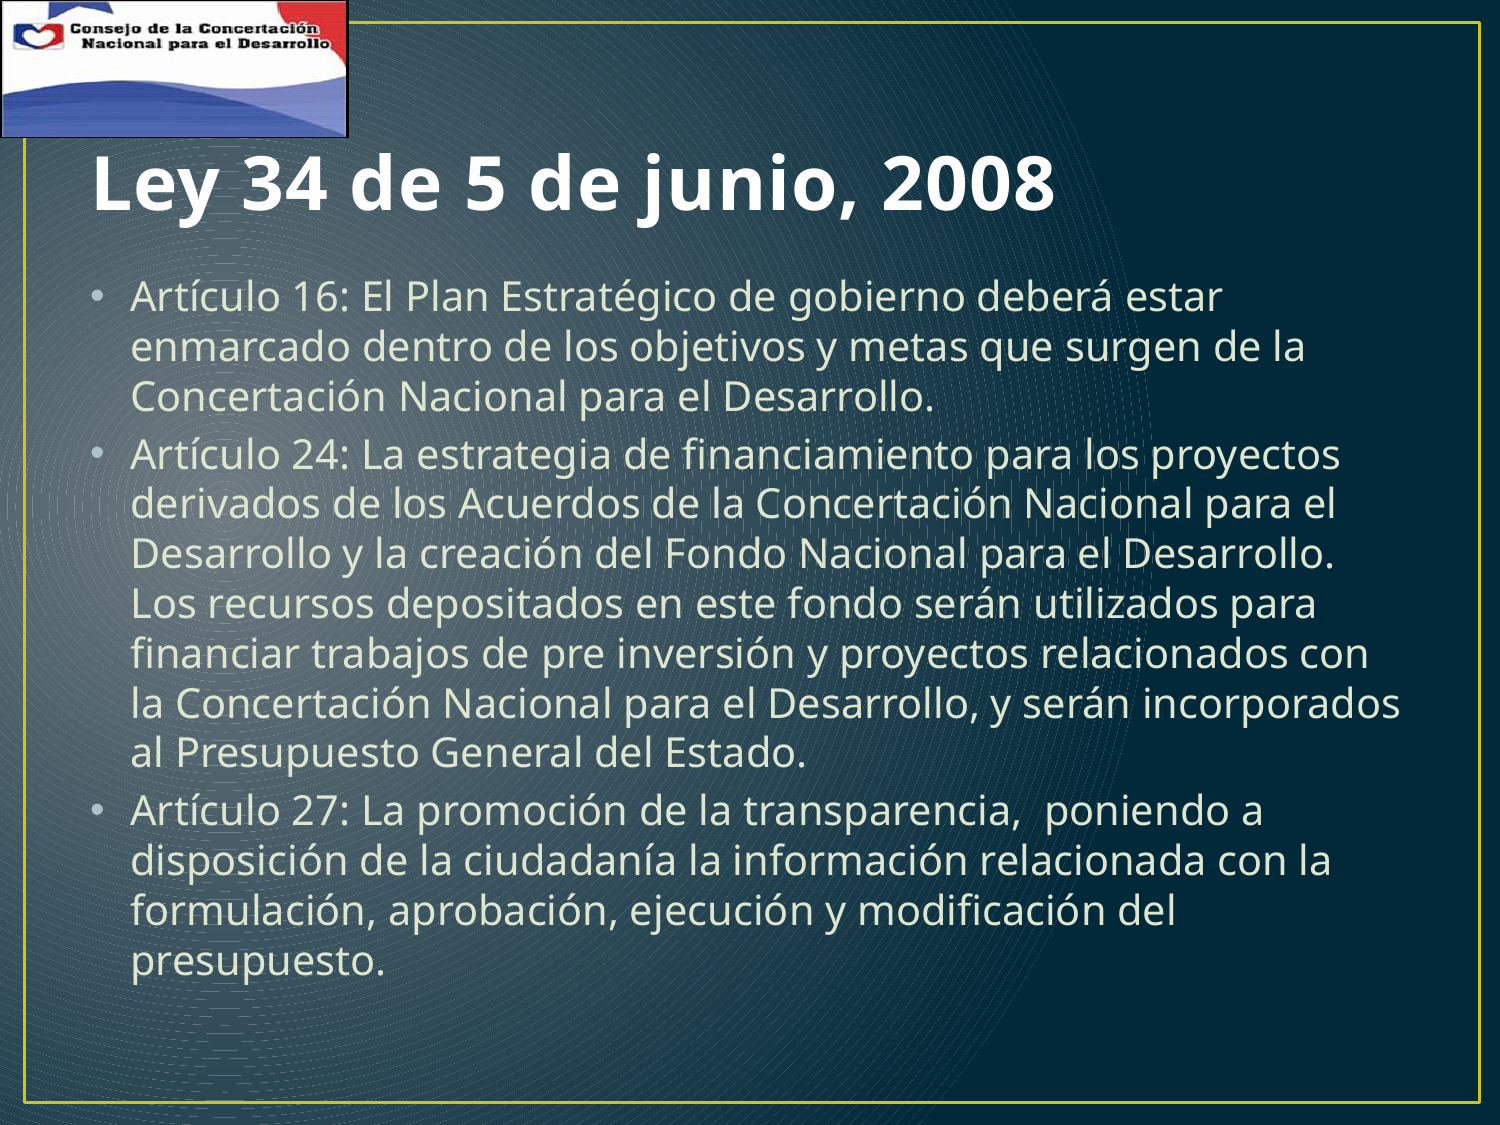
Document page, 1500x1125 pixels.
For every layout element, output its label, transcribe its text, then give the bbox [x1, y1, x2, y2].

list Artículo 16: El Plan Estratégico de gobierno deberá estar enmarcado dentro de los objetivos y metas que surgen de la Concertación Nacional para el Desarrollo. Artículo 24: La estrategia de financiamiento para los proyectos derivados de los Acuerdos de la Concertación Nacional para el Desarrollo y la creación del Fondo Nacional para el Desarrollo. Los recursos depositados en este fondo serán utilizados para financiar trabajos de pre inversión y proyectos relacionados con la Concertación Nacional para el Desarrollo, y serán incorporados al Presupuesto General del Estado. Artículo 27: La promoción de la transparencia, poniendo a disposición de la ciudadanía la información relacionada con la formulación, aprobación, ejecución y modificación del presupuesto. [75, 262, 1425, 1005]
picture [0, 0, 349, 138]
title Ley 34 de 5 de junio, 2008 [75, 45, 1425, 233]
